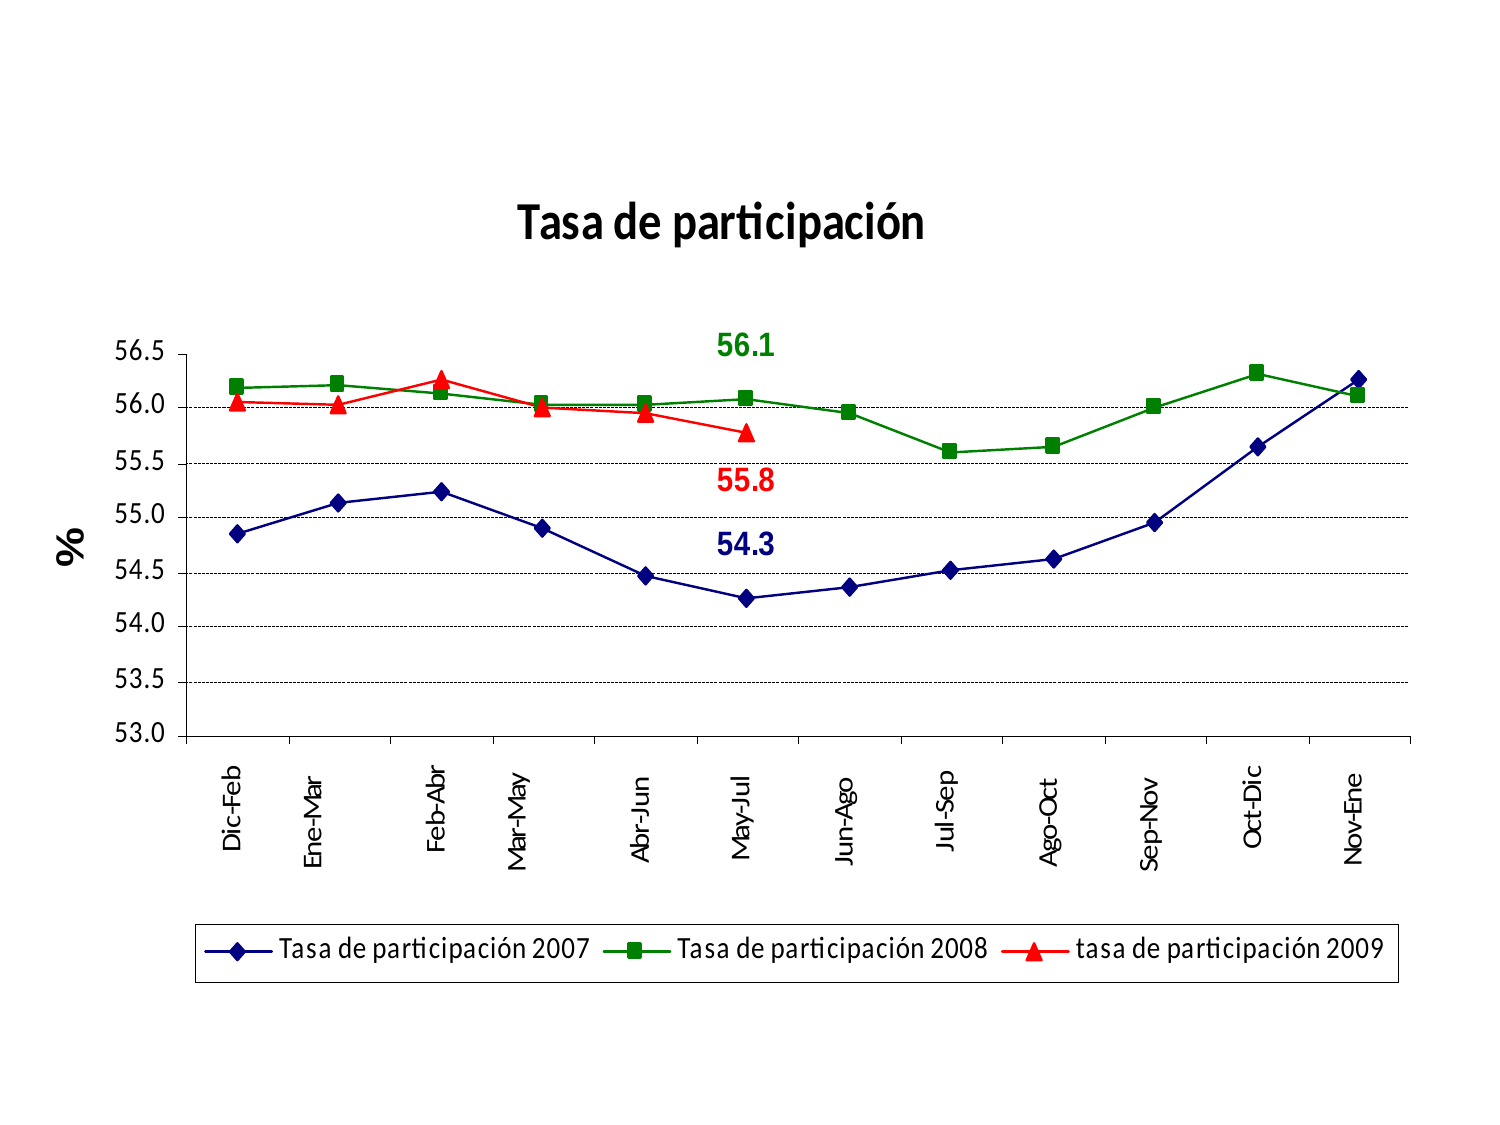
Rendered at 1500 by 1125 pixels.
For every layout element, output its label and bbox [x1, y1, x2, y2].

text_box [0, 152, 1448, 1008]
